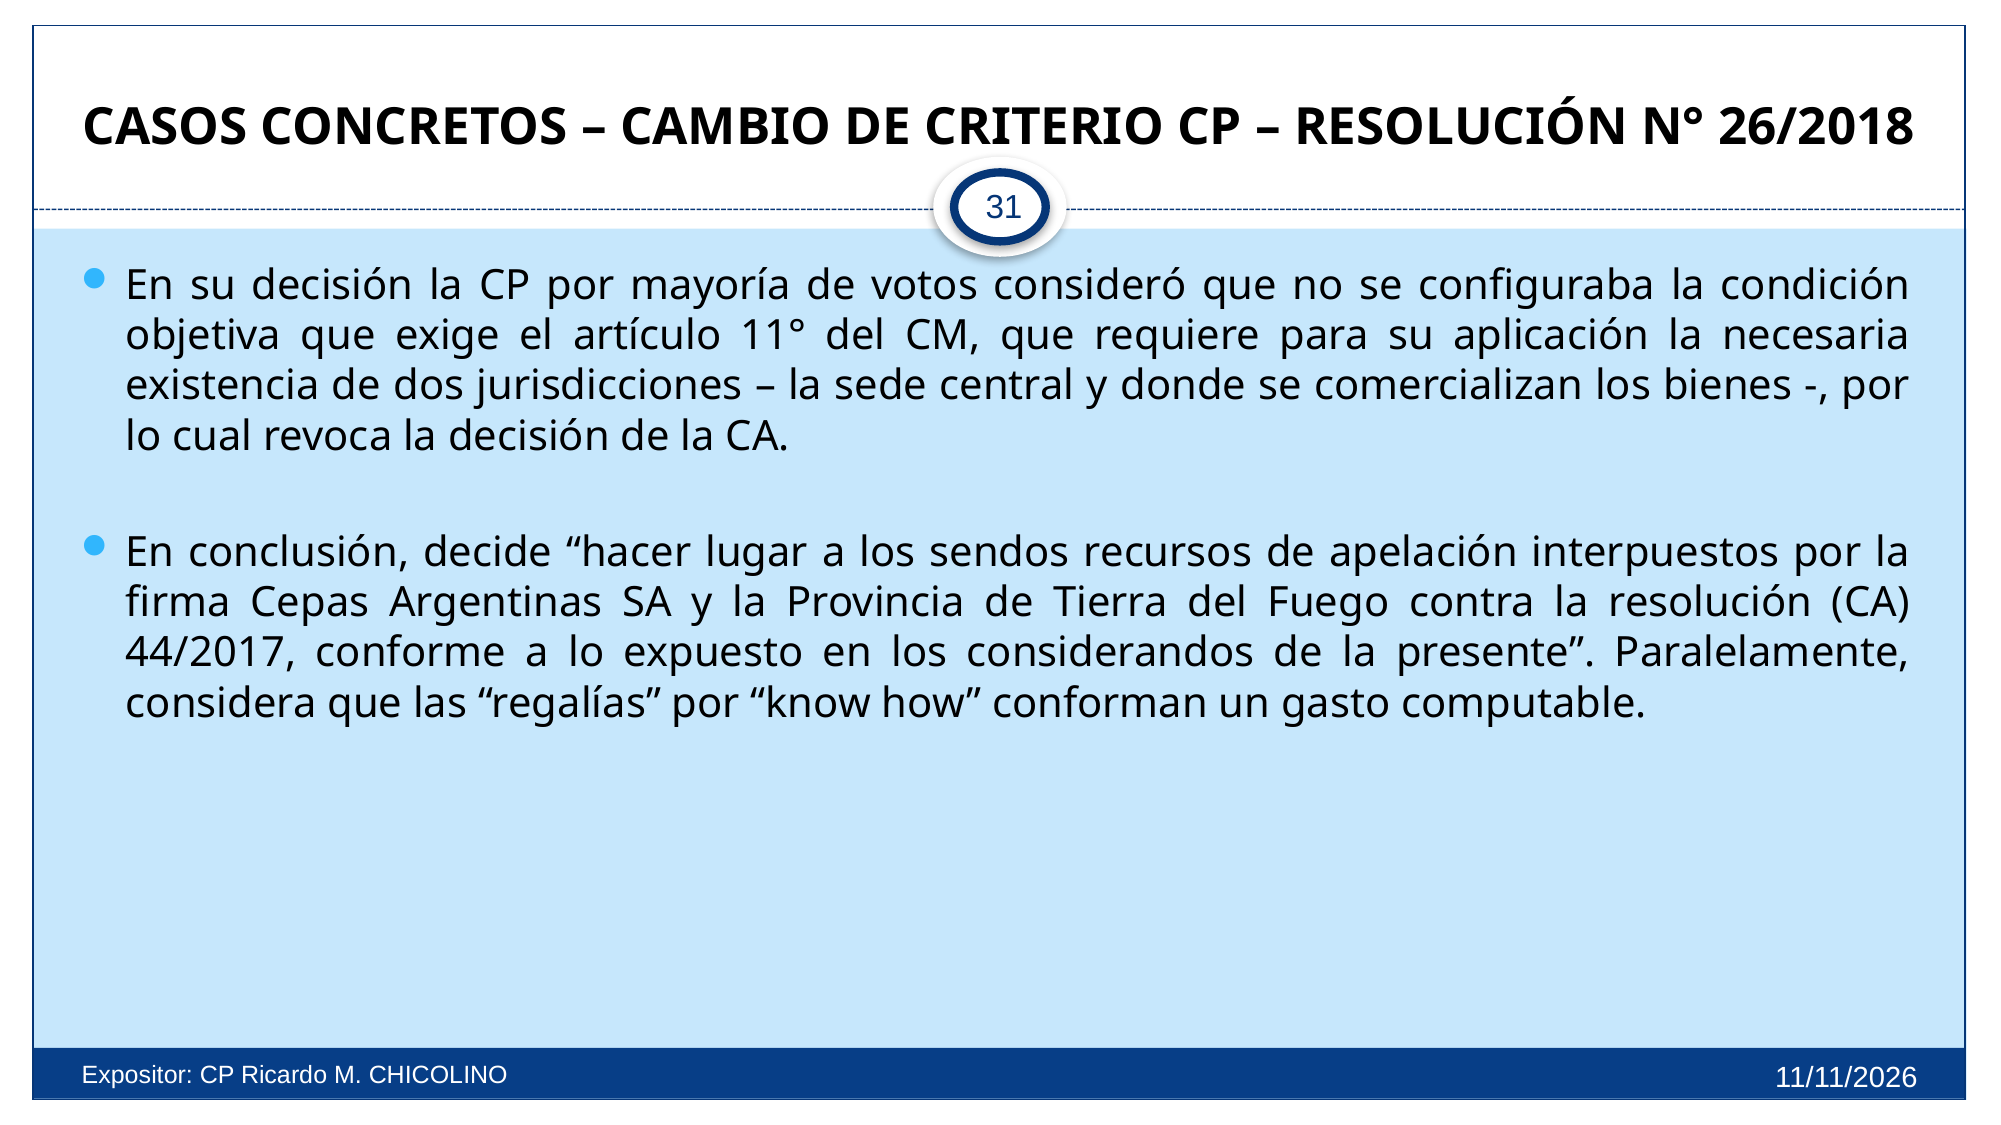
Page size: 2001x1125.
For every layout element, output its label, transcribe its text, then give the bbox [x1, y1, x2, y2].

list En su decisión la CP por mayoría de votos consideró que no se configuraba la condición objetiva que exige el artículo 11° del CM, que requiere para su aplicación la necesaria existencia de dos jurisdicciones – la sede central y donde se comercializan los bienes -, por lo cual revoca la decisión de la CA. En conclusión, decide “hacer lugar a los sendos recursos de apelación interpuestos por la firma Cepas Argentinas SA y la Provincia de Tierra del Fuego contra la resolución (CA) 44/2017, conforme a lo expuesto en los considerandos de la presente”. Paralelamente, considera que las “regalías” por “know how” conforman un gasto computable. [66, 250, 1926, 1001]
title CASOS CONCRETOS – CAMBIO DE CRITERIO CP – RESOLUCIÓN N° 26/2018 [65, 37, 1933, 162]
footer Expositor: CP Ricardo M. CHICOLINO [66, 1051, 850, 1112]
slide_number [1266, 1050, 1933, 1111]
slide_number 31 [954, 168, 1055, 241]
